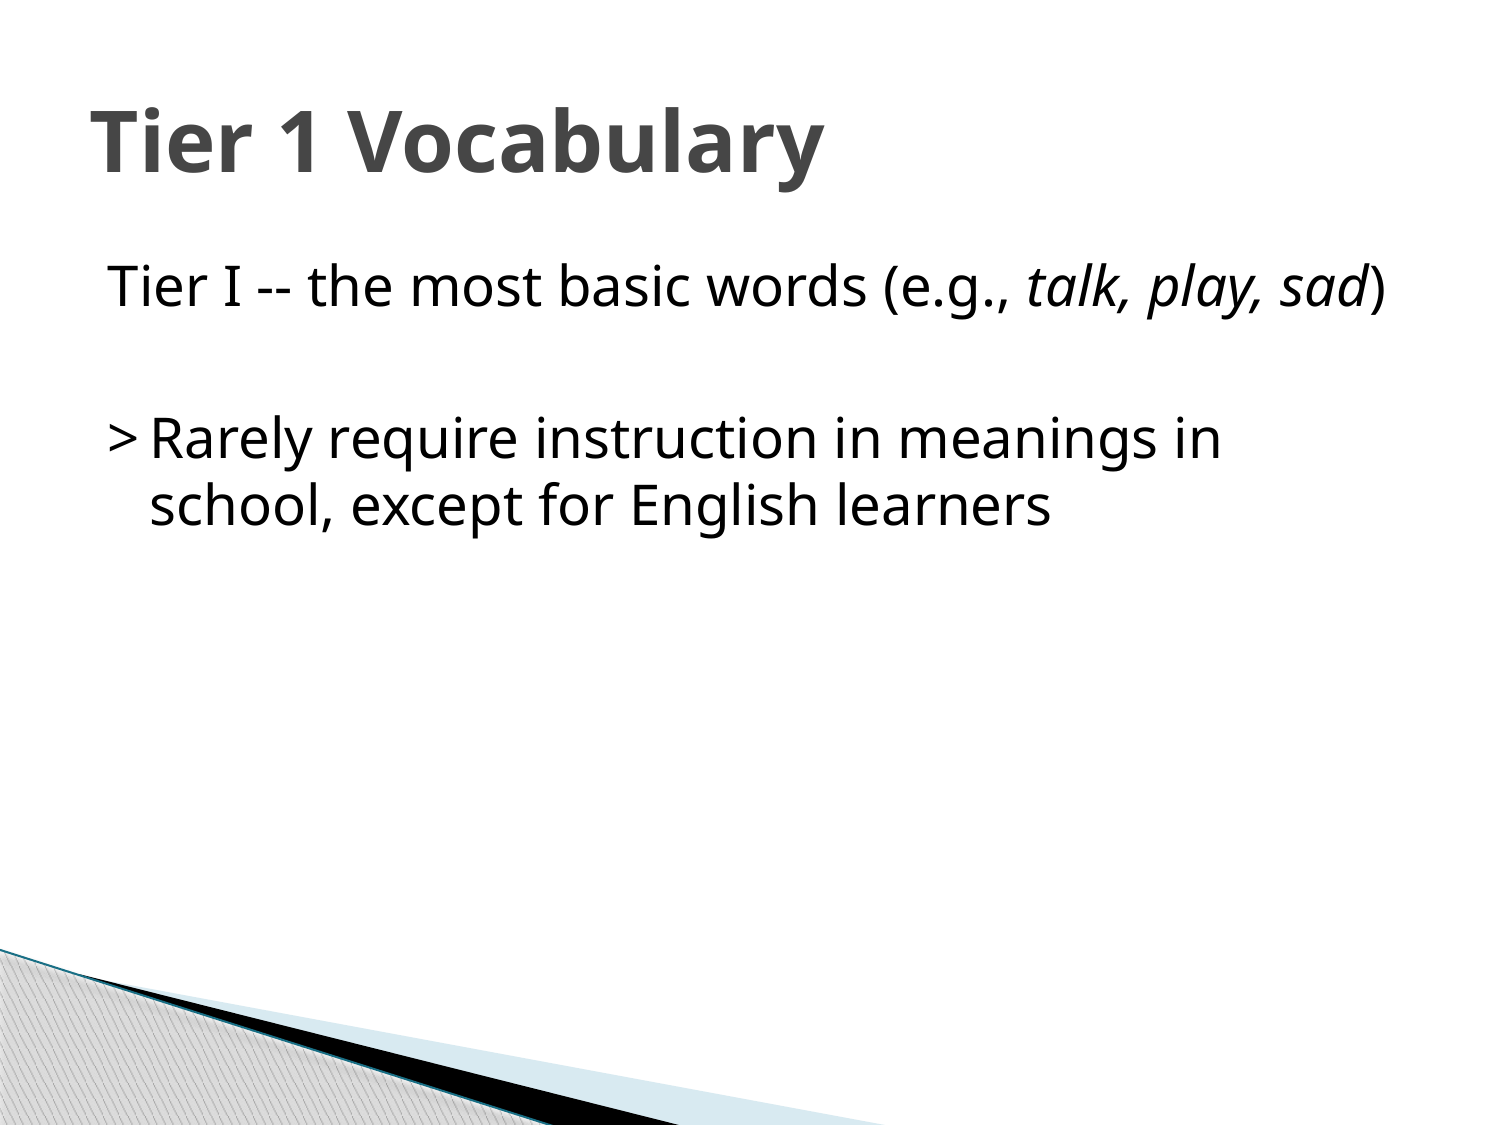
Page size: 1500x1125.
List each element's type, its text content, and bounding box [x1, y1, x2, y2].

list Tier I -- the most basic words (e.g., talk, play, sad) > Rarely require instruction in meanings in school, except for English learners [75, 243, 1425, 986]
title Tier 1 Vocabulary [75, 45, 1425, 233]
